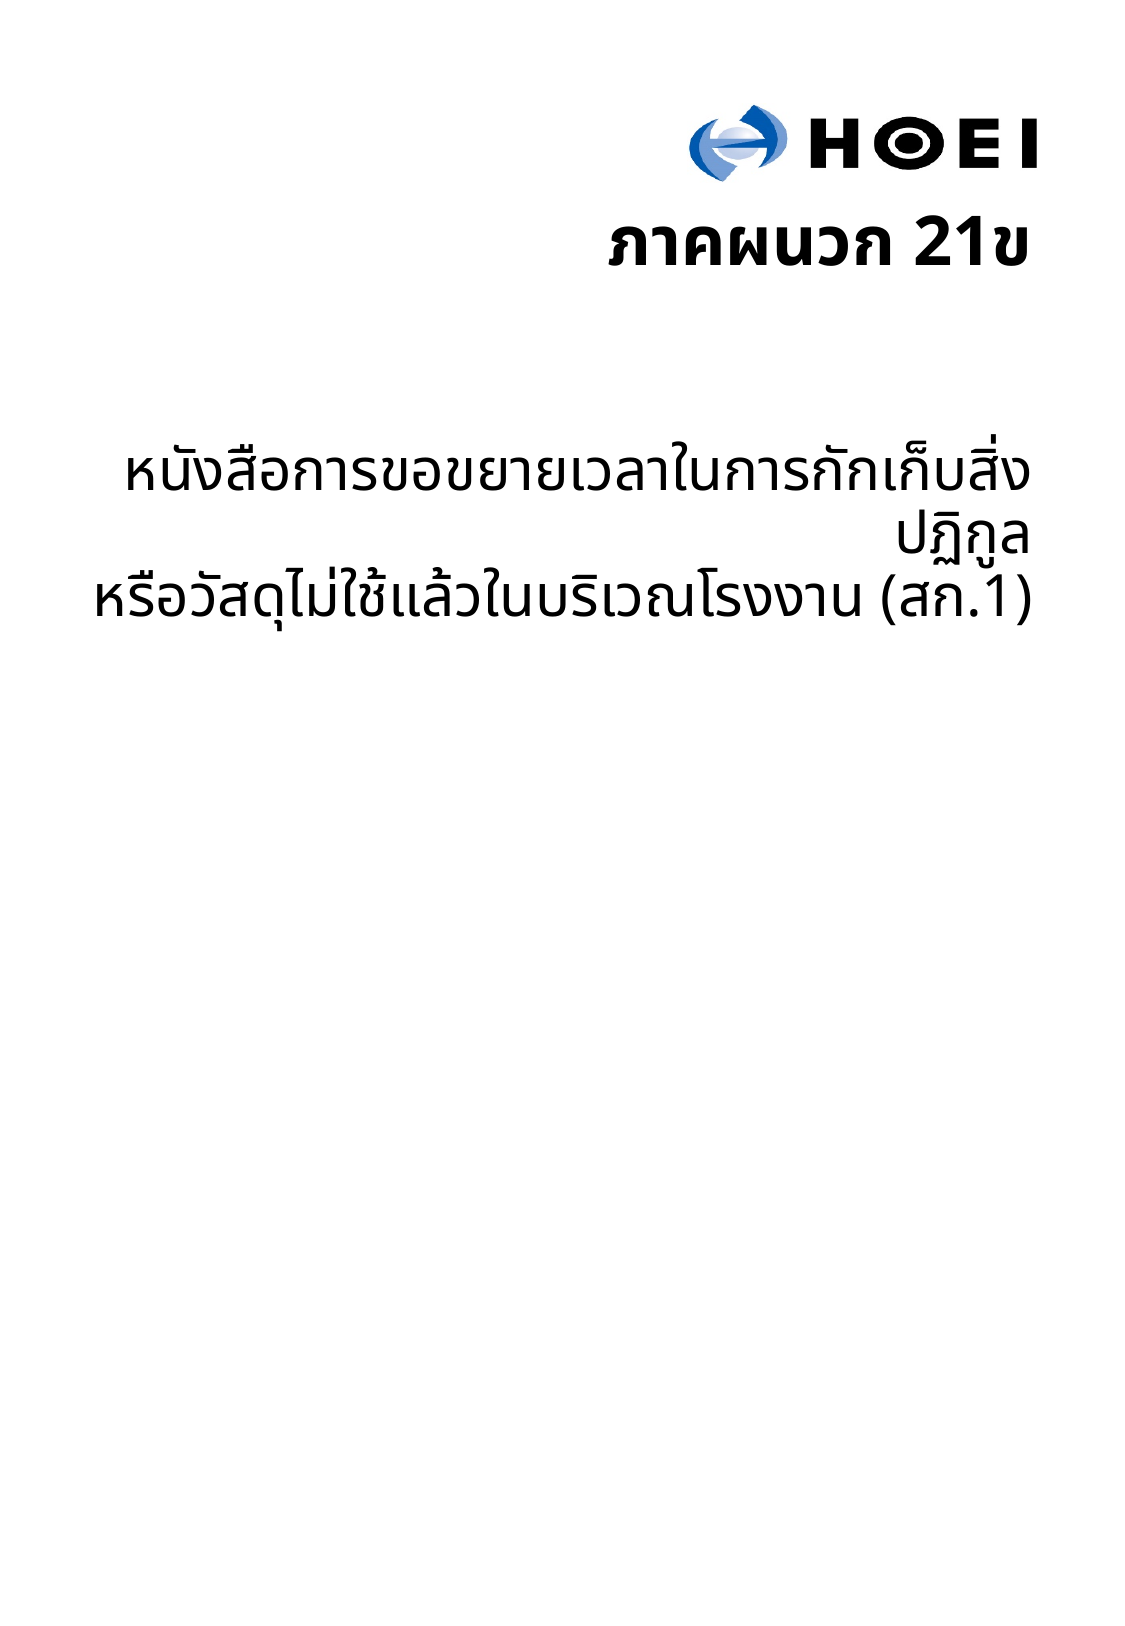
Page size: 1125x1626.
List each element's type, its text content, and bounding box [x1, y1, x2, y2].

picture [687, 103, 1038, 183]
title ภาคผนวก 21ข [77, 86, 1048, 401]
list หนังสือการขอขยายเวลาในการกักเก็บสิ่งปฏิกูล หรือวัสดุไม่ใช้แล้วในบริเวณโรงงาน (สก.1) [77, 432, 1048, 1464]
